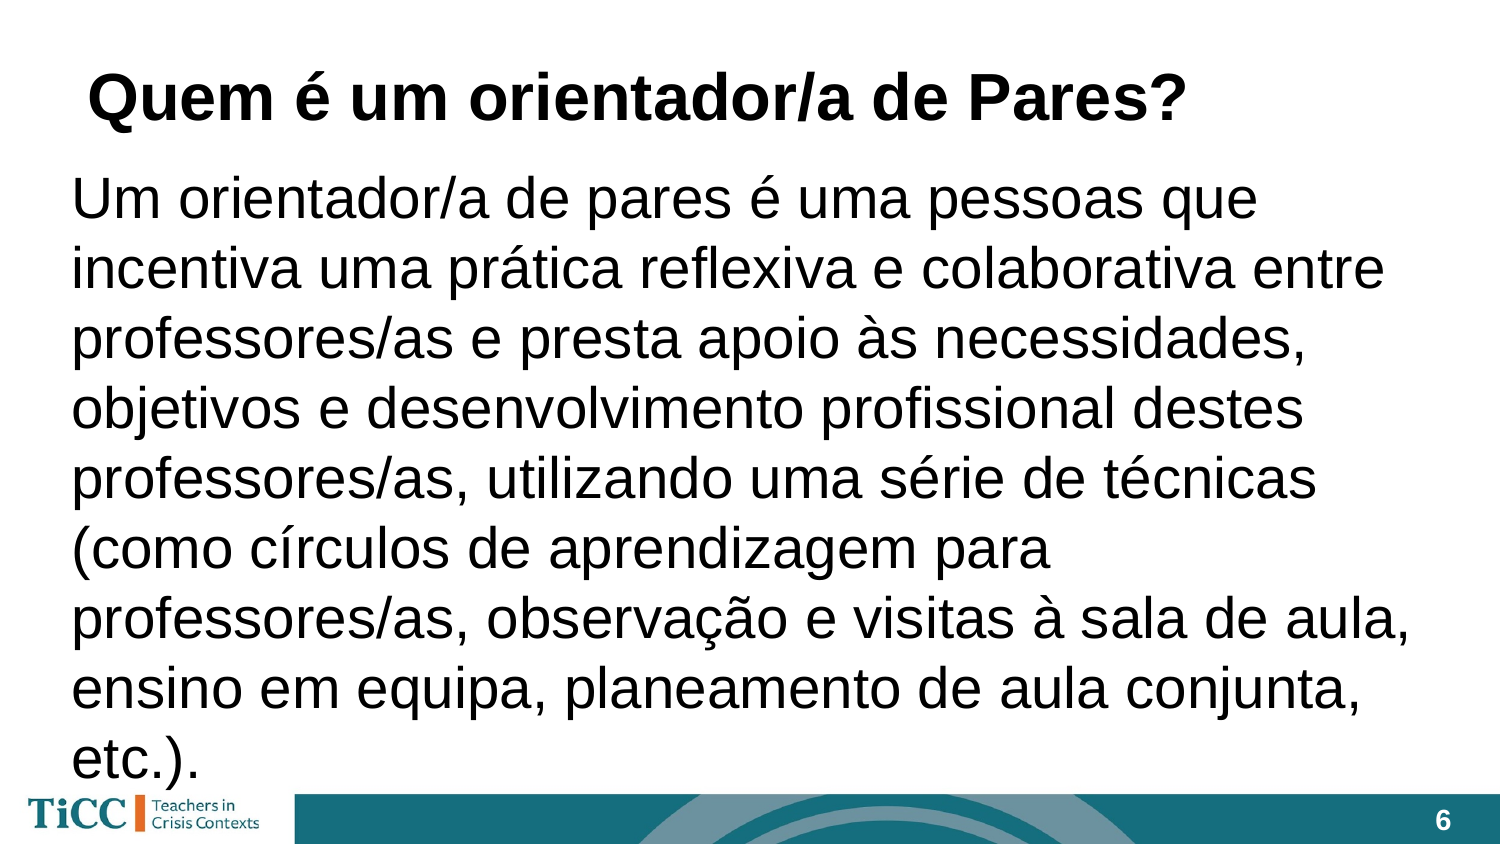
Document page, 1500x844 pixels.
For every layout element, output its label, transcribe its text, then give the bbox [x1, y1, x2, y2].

slide_number ‹#› [1420, 786, 1500, 844]
text_box Um orientador/a de pares é uma pessoas que incentiva uma prática reflexiva e colaborativa entre professores/as e presta apoio às necessidades, objetivos e desenvolvimento profissional destes professores/as, utilizando uma série de técnicas (como círculos de aprendizagem para professores/as, observação e visitas à sala de aula, ensino em equipa, planeamento de aula conjunta, etc.). [56, 153, 1482, 787]
text_box Quem é um orientador/a de Pares? [71, 38, 1350, 153]
picture [0, 0, 1500, 844]
